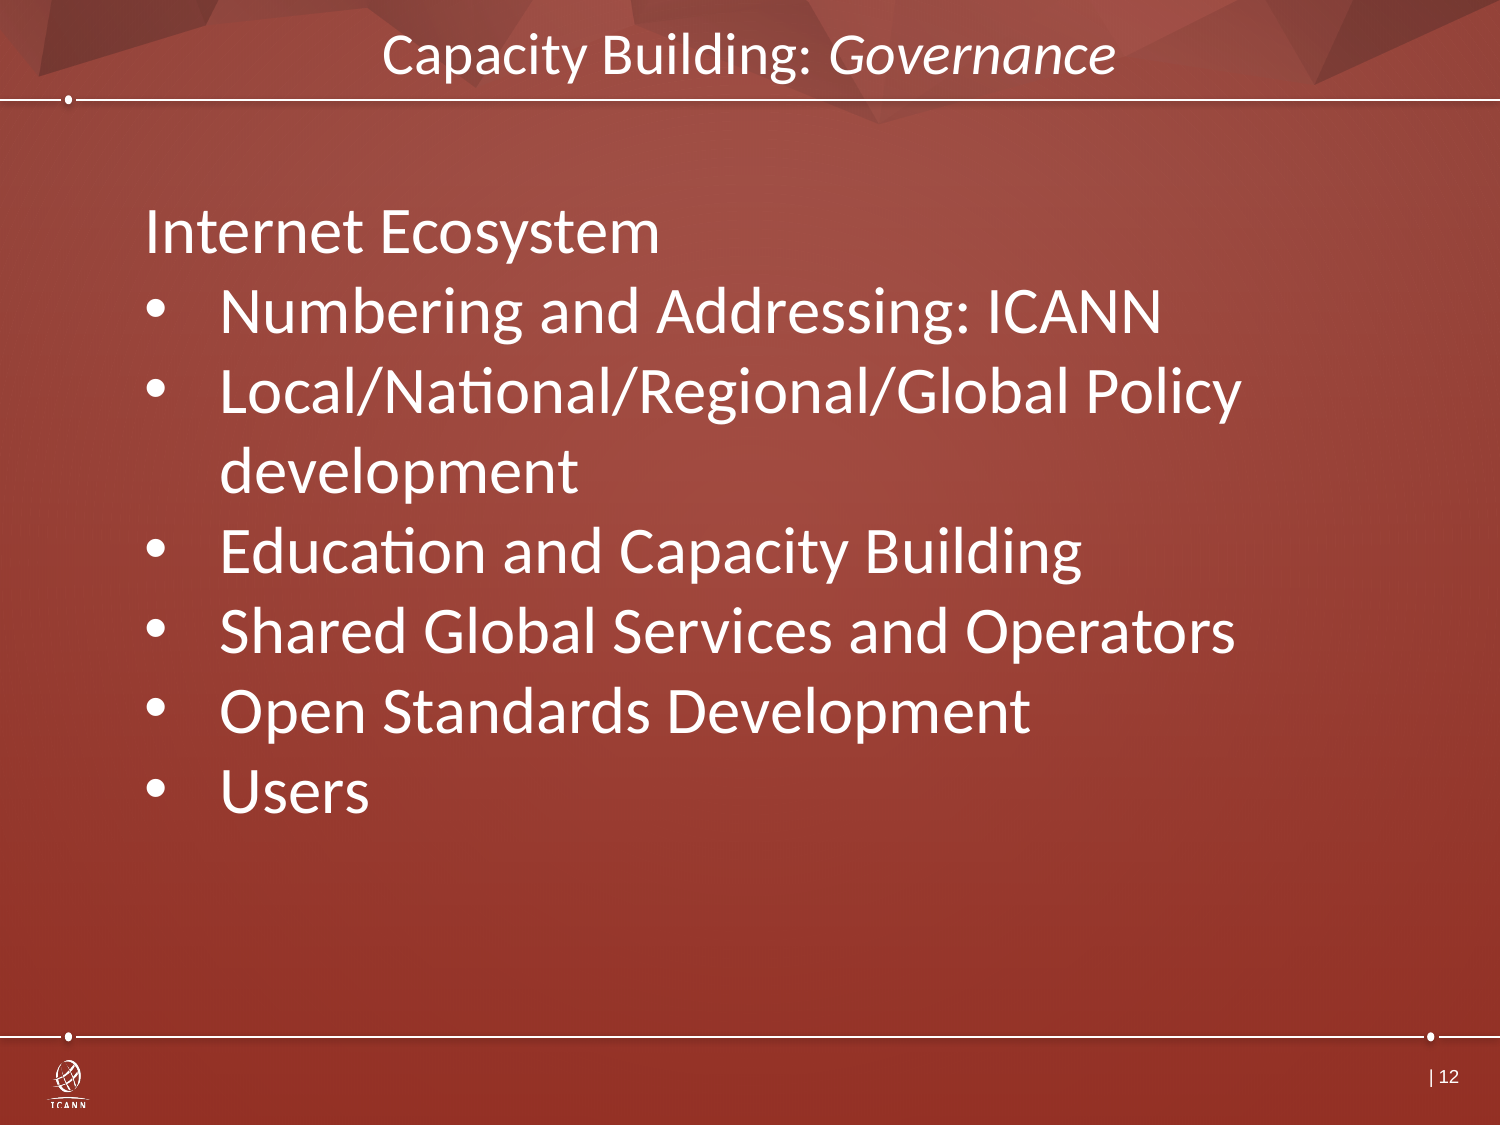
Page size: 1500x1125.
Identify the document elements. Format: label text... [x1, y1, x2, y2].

title Capacity Building: Governance [51, 6, 1449, 95]
text_box Internet Ecosystem Numbering and Addressing: ICANN Local/National/Regional/Global Policy development Education and Capacity Building Shared Global Services and Operators Open Standards Development Users [130, 179, 1370, 835]
picture [0, 0, 1500, 1125]
